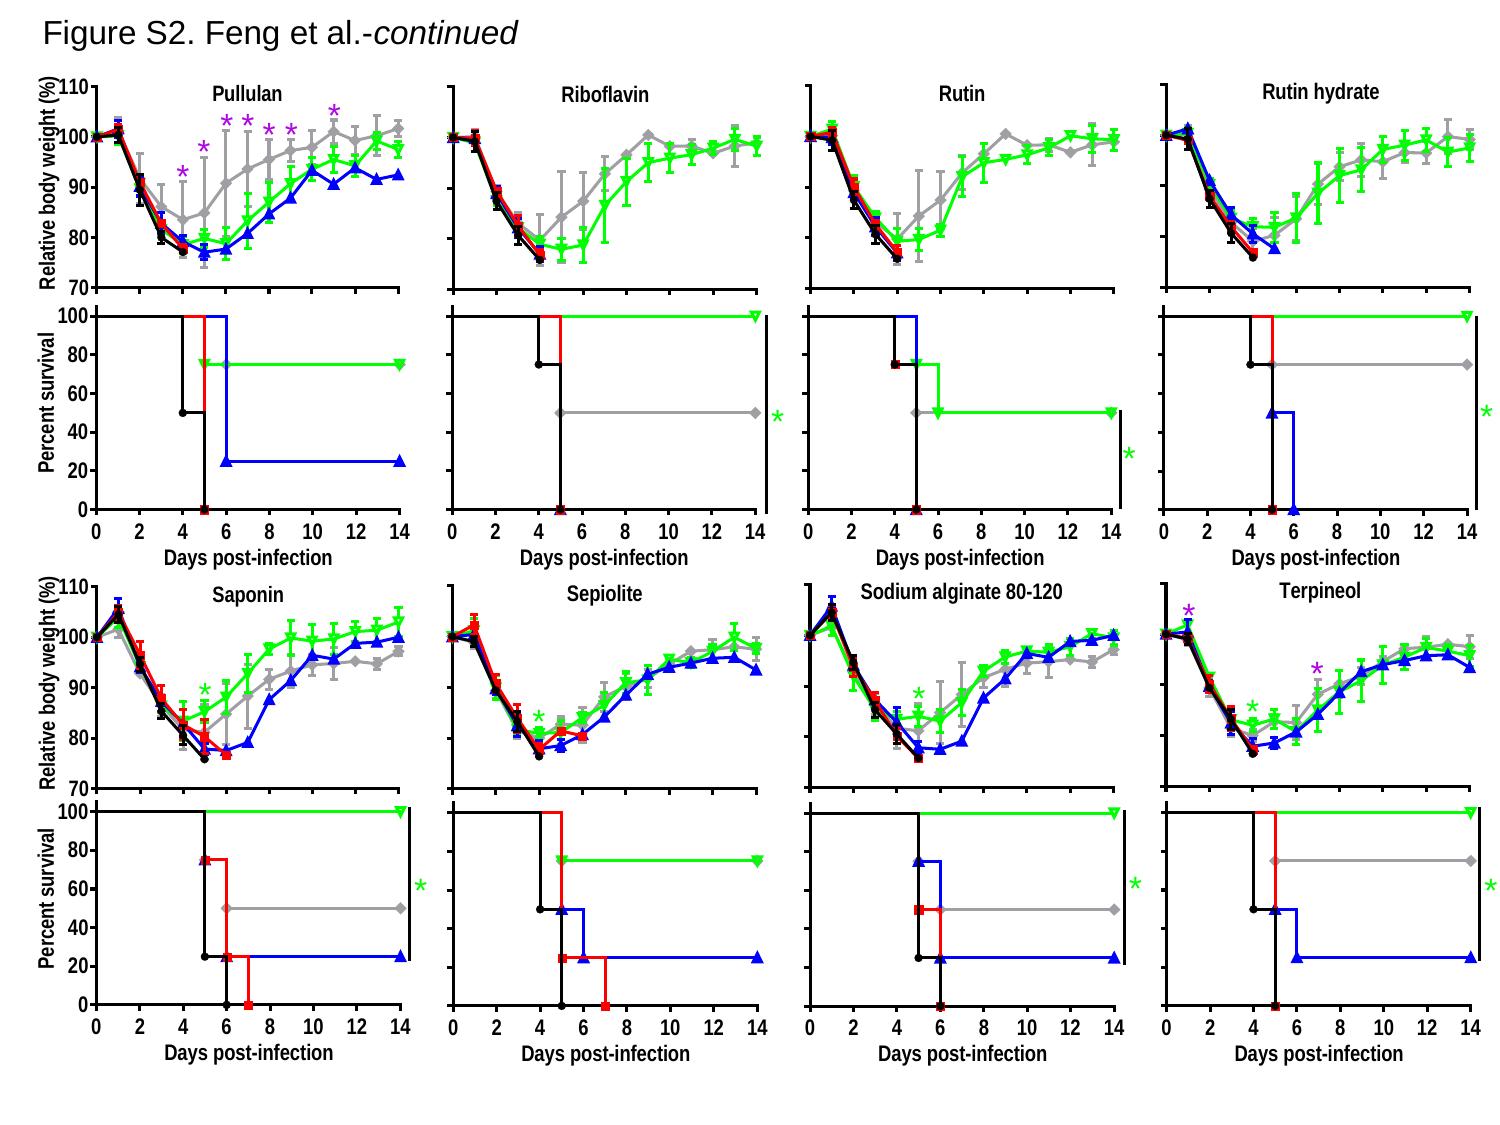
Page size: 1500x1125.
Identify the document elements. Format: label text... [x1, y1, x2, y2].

picture [0, 30, 1500, 1101]
text_box Figure S2. Feng et al.-continued [0, 3, 816, 30]
